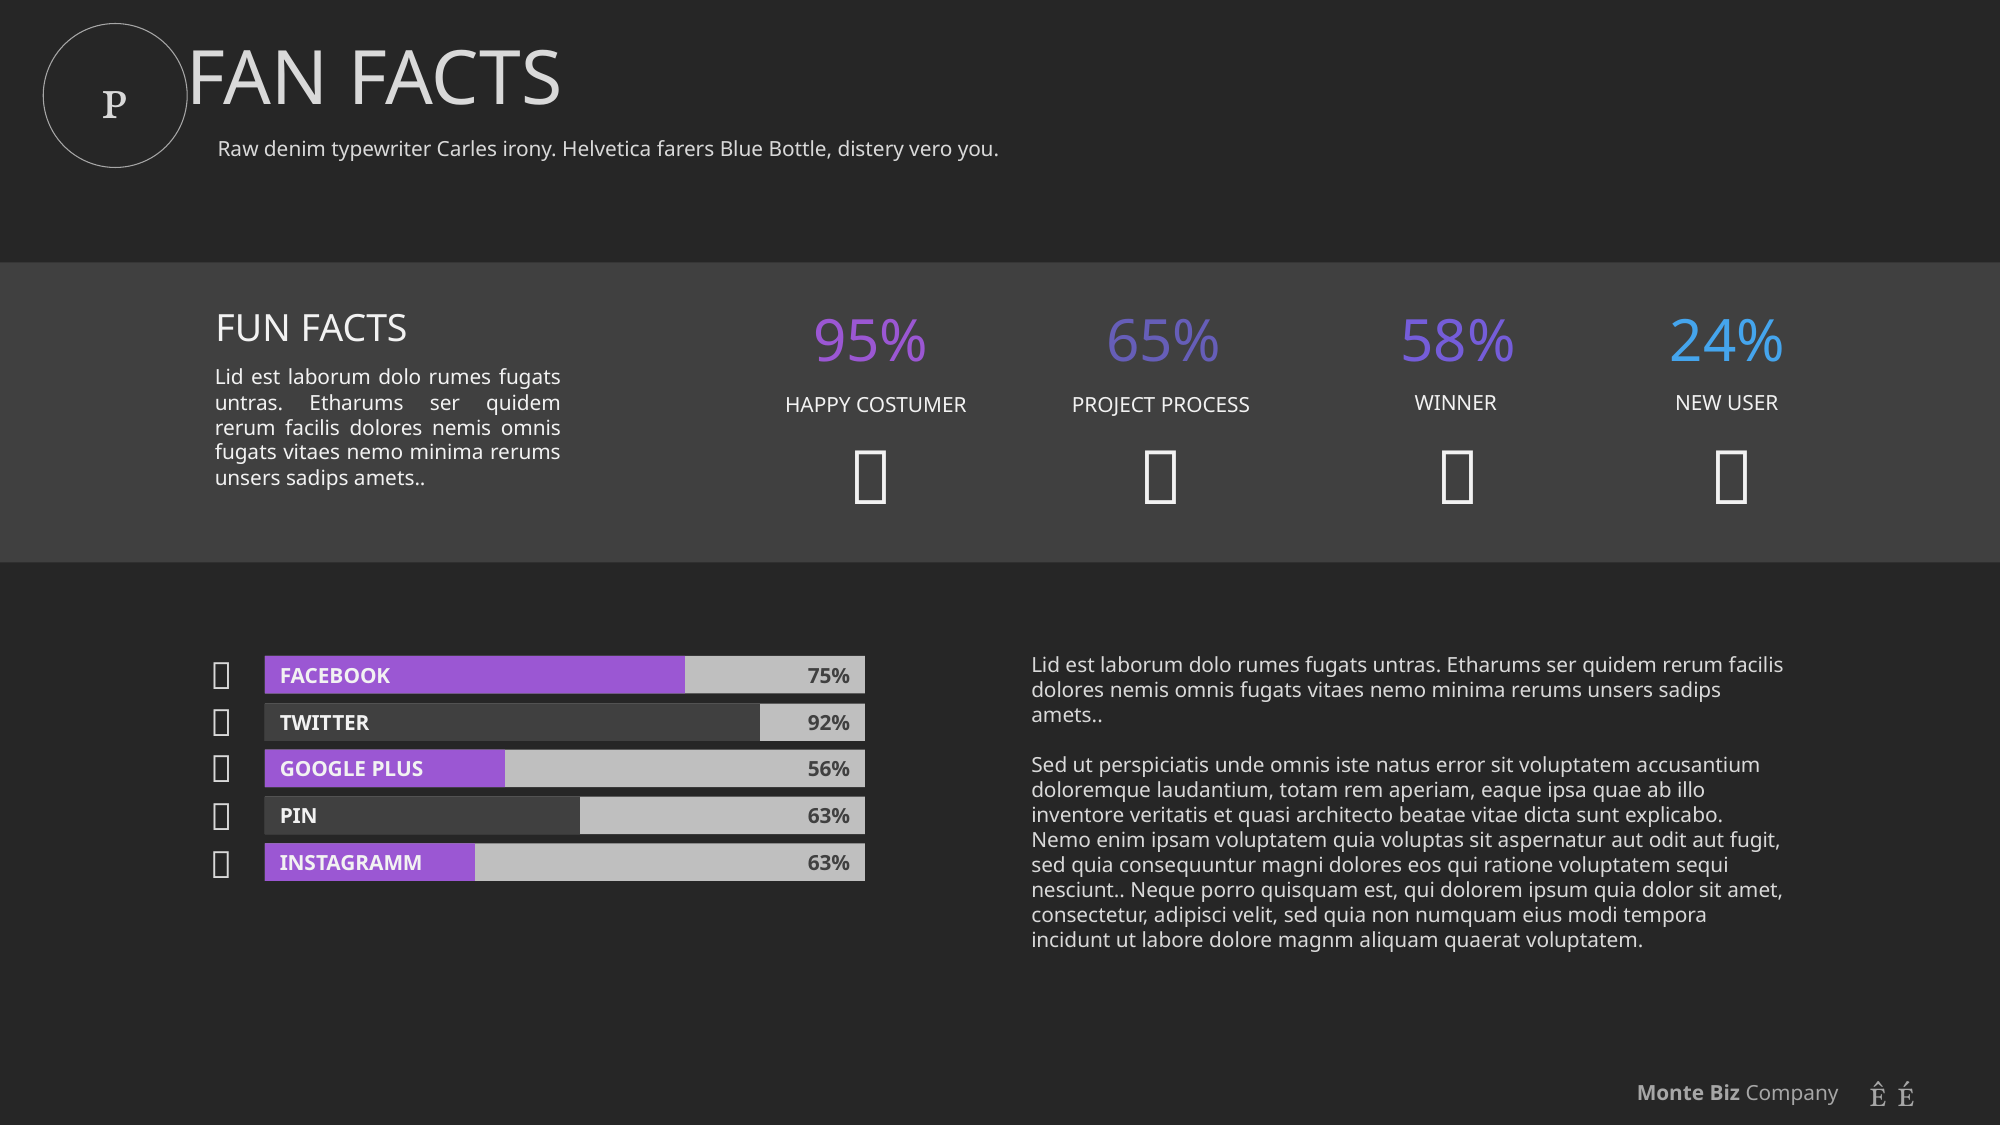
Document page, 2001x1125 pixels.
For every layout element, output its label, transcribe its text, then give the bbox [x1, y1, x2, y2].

text_box  [1123, 422, 1199, 528]
text_box 75% [686, 655, 866, 694]
text_box Lid est laborum dolo rumes fugats untras. Etharums ser quidem rerum facilis dolores nemis omnis fugats vitaes nemo minima rerums unsers sadips amets.. [199, 356, 576, 497]
text_box 65% [1091, 296, 1237, 381]
text_box  [42, 22, 182, 169]
text_box PIN [264, 796, 581, 835]
text_box FUN FACTS [200, 296, 423, 356]
text_box  [195, 833, 248, 894]
text_box  [1421, 422, 1496, 528]
text_box  [195, 644, 248, 691]
text_box 95% [798, 296, 944, 381]
text_box NEW USER [1660, 382, 1794, 422]
text_box  [833, 422, 909, 528]
text_box 92% [761, 702, 866, 742]
text_box PROJECT PROCESS [1057, 384, 1266, 424]
text_box 56% [506, 749, 866, 788]
text_box GOOGLE PLUS [264, 749, 506, 788]
text_box 58% [1386, 296, 1531, 381]
text_box  [195, 691, 248, 738]
text_box 63% [581, 796, 866, 835]
text_box Lid est laborum dolo rumes fugats untras. Etharums ser quidem rerum facilis dolores nemis omnis fugats vitaes nemo minima rerums unsers sadips amets.. Sed ut perspiciatis unde omnis iste natus error sit voluptatem accusantium doloremque laudantium, totam rem aperiam, eaque ipsa quae ab illo inventore veritatis et quasi architecto beatae vitae dicta sunt explicabo. Nemo enim ipsam voluptatem quia voluptas sit aspernatur aut odit aut fugit, sed quia consequuntur magni dolores eos qui ratione voluptatem sequi nesciunt.. Neque porro quisquam est, qui dolorem ipsum quia dolor sit amet, consectetur, adipisci velit, sed quia non numquam eius modi tempora incidunt ut labore dolore magnm aliquam quaerat voluptatem. [1016, 644, 1801, 959]
text_box   [1854, 1061, 1979, 1122]
text_box [0, 261, 2000, 563]
text_box Monte Biz Company [1622, 1071, 1854, 1112]
text_box INSTAGRAMM [264, 842, 476, 882]
text_box WINNER [1399, 382, 1512, 422]
text_box FAN FACTS [171, 22, 578, 127]
text_box FACEBOOK [264, 655, 686, 694]
text_box  [195, 738, 248, 785]
text_box HAPPY COSTUMER [770, 384, 982, 425]
text_box 24% [1655, 296, 1800, 381]
text_box  [195, 785, 248, 833]
text_box Raw denim typewriter Carles irony. Helvetica farers Blue Bottle, distery vero you. [202, 128, 1014, 169]
text_box 63% [476, 842, 866, 882]
text_box TWITTER [264, 702, 761, 742]
text_box  [1695, 422, 1770, 528]
